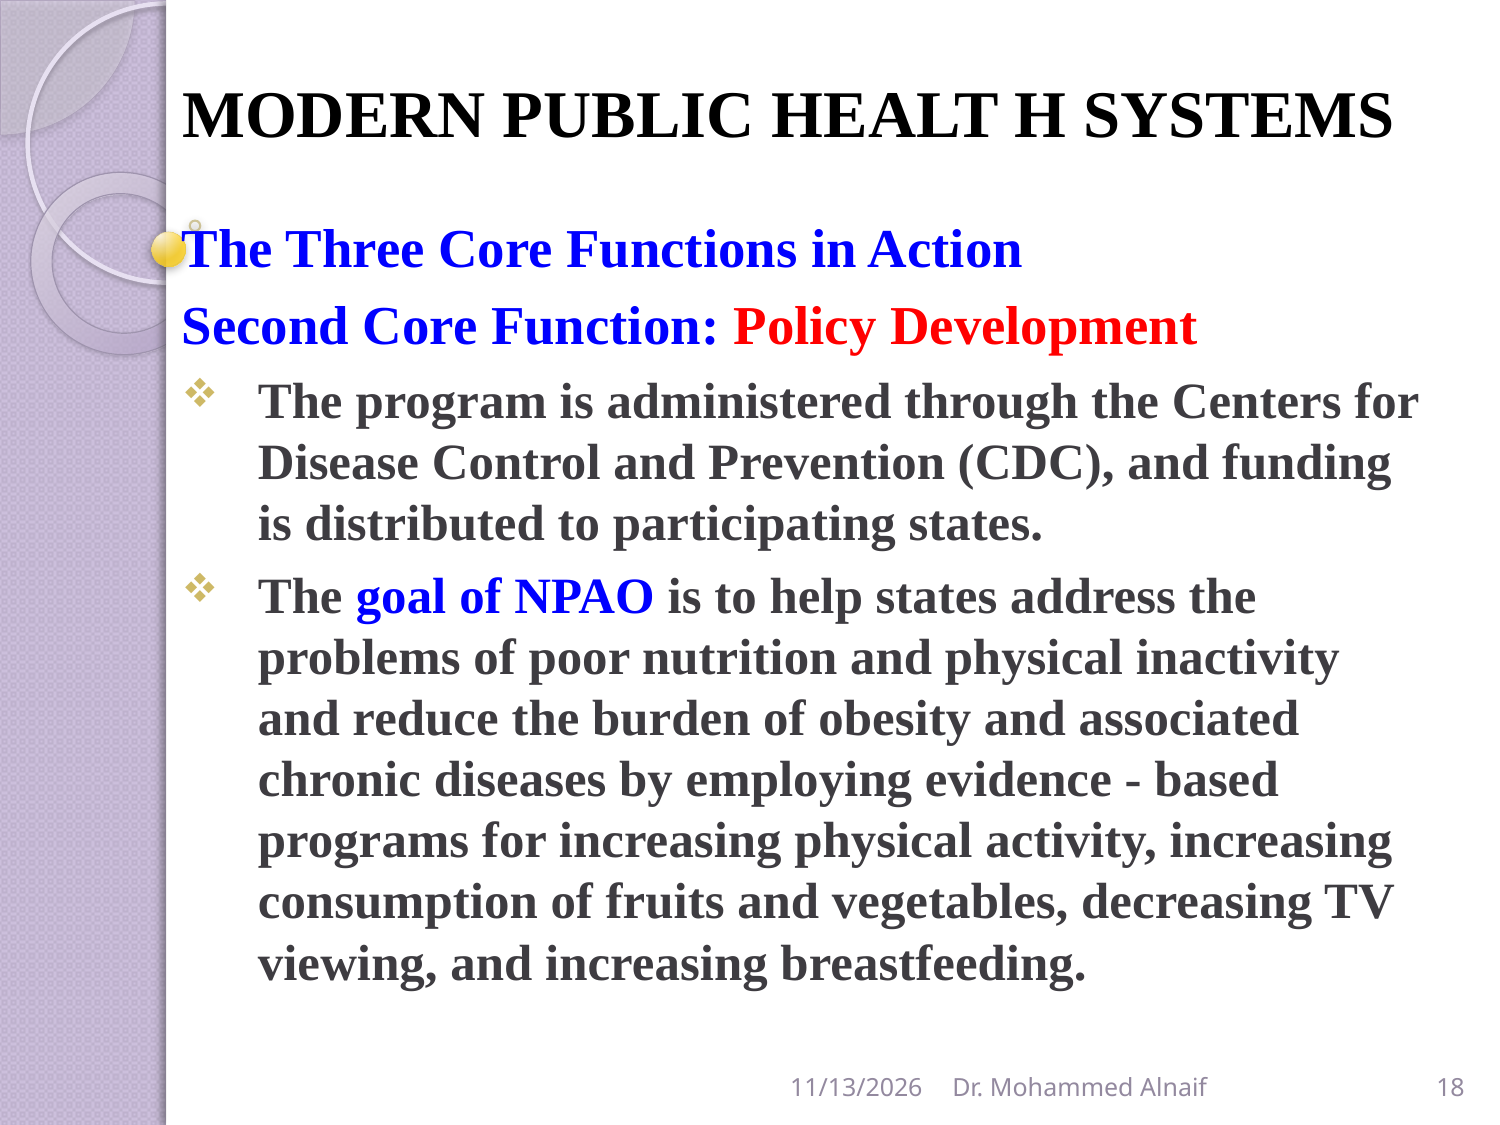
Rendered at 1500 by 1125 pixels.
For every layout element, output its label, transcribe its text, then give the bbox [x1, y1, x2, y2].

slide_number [587, 1034, 937, 1113]
footer Dr. Mohammed Alnaif [937, 1034, 1413, 1113]
title MODERN PUBLIC HEALT H SYSTEMS [137, 62, 1413, 159]
slide_number 18 [1413, 1034, 1488, 1113]
subtitle The Three Core Functions in Action Second Core Function: Policy Development The program is administered through the Centers for Disease Control and Prevention (CDC), and funding is distributed to participating states. The goal of NPAO is to help states address the problems of poor nutrition and physical inactivity and reduce the burden of obesity and associated chronic diseases by employing evidence - based programs for increasing physical activity, increasing consumption of fruits and vegetables, decreasing TV viewing, and increasing breastfeeding. [162, 212, 1450, 1013]
